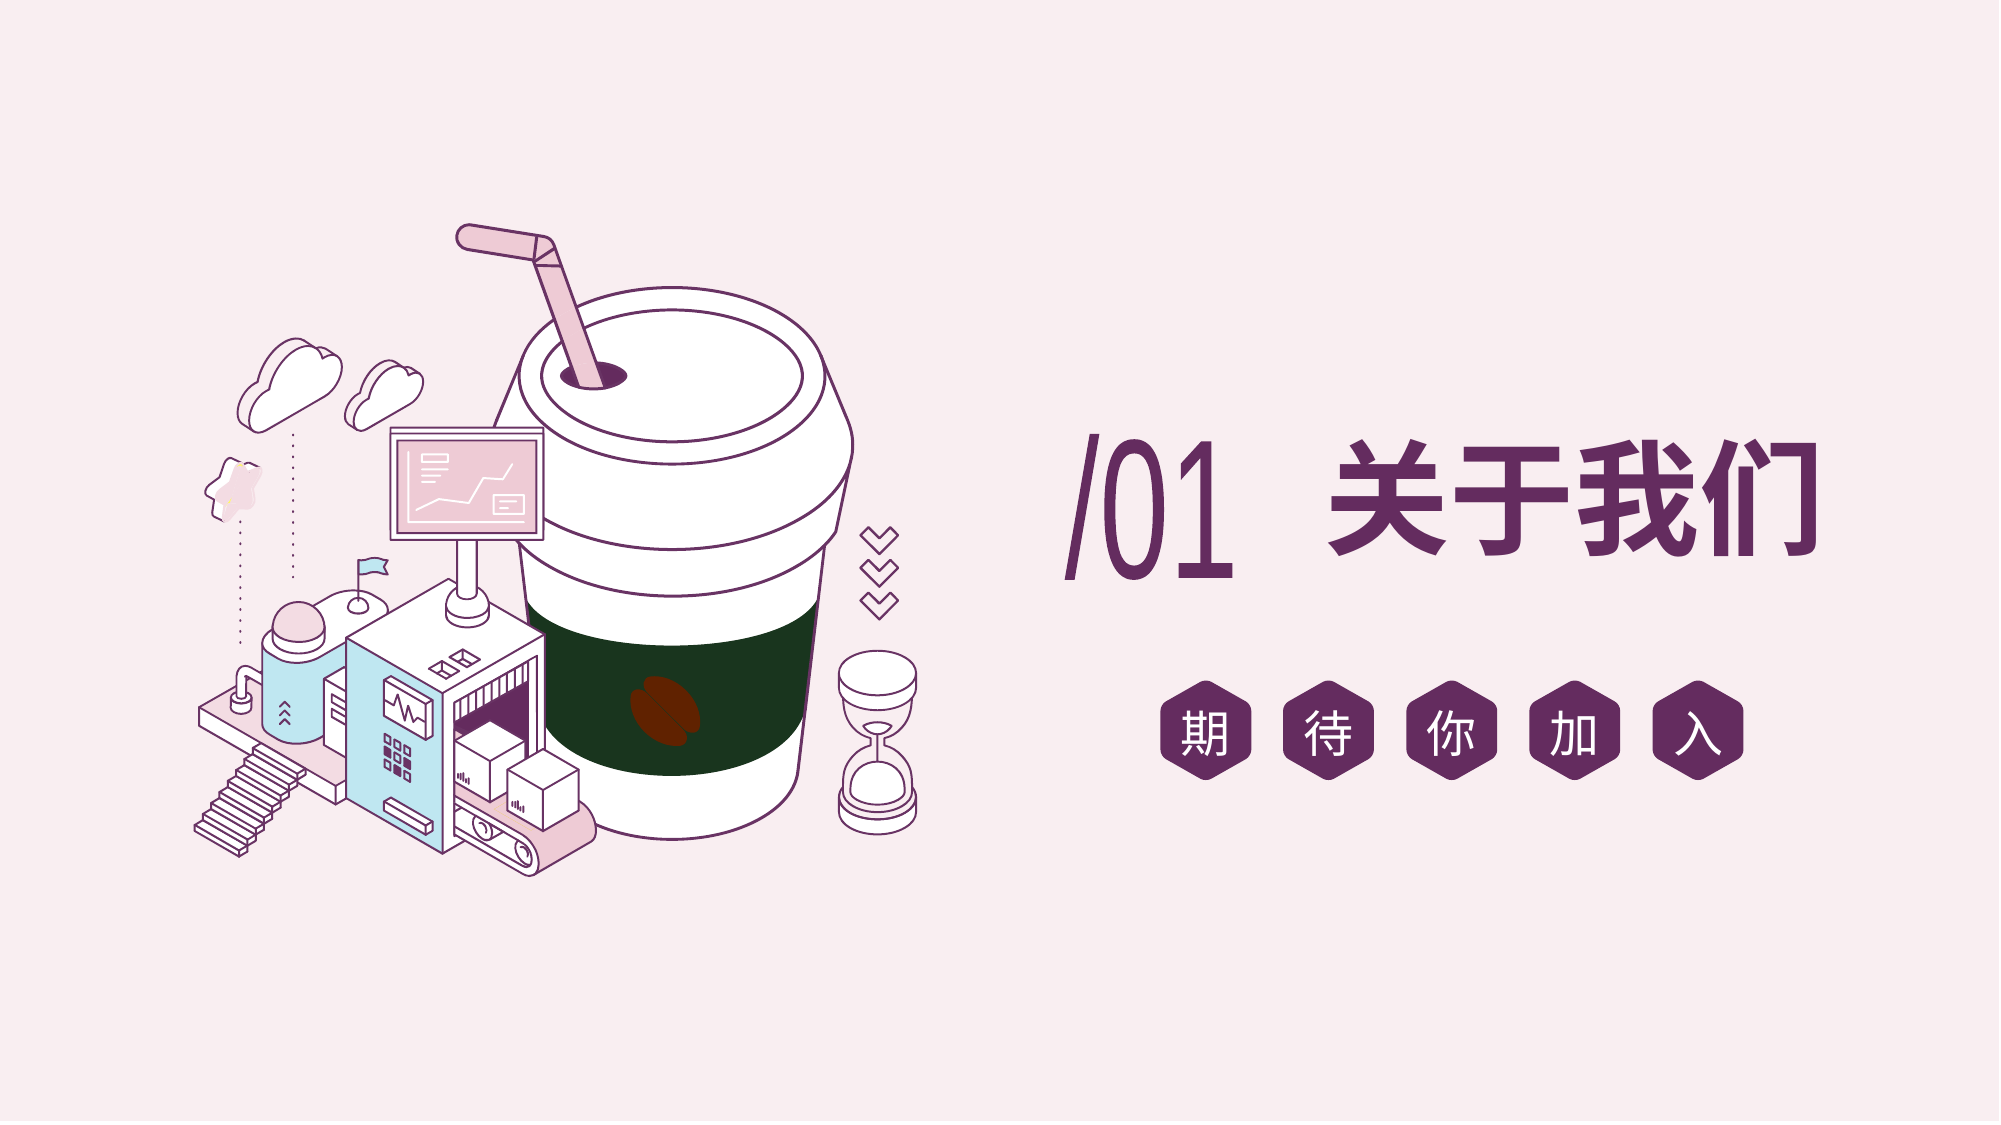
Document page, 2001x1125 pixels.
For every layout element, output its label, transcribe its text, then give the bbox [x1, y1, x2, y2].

title 关于我们 [1309, 433, 1874, 580]
